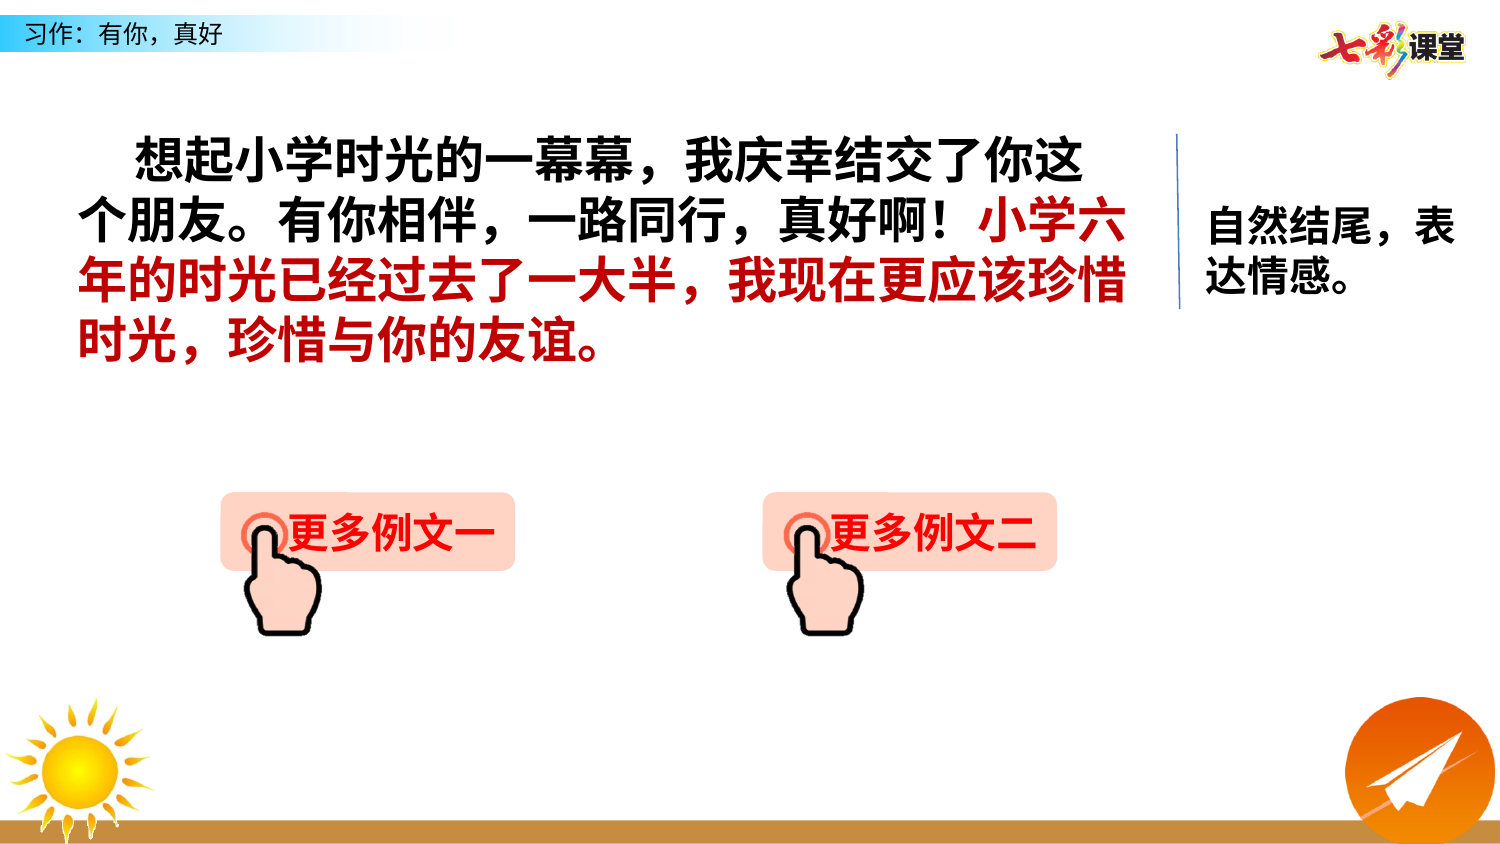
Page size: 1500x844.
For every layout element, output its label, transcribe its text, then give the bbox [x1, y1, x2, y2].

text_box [207, 491, 516, 640]
text_box 自然结尾，表达情感。 [1191, 92, 1473, 408]
picture [1345, 697, 1495, 844]
picture [5, 697, 155, 844]
picture [1316, 20, 1468, 80]
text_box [749, 491, 1058, 640]
text_box 想起小学时光的一幕幕，我庆幸结交了你这个朋友。有你相伴，一路同行，真好啊！小学六年的时光已经过去了一大半，我现在更应该珍惜时光，珍惜与你的友谊。 [66, 122, 1145, 374]
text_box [1176, 133, 1180, 310]
